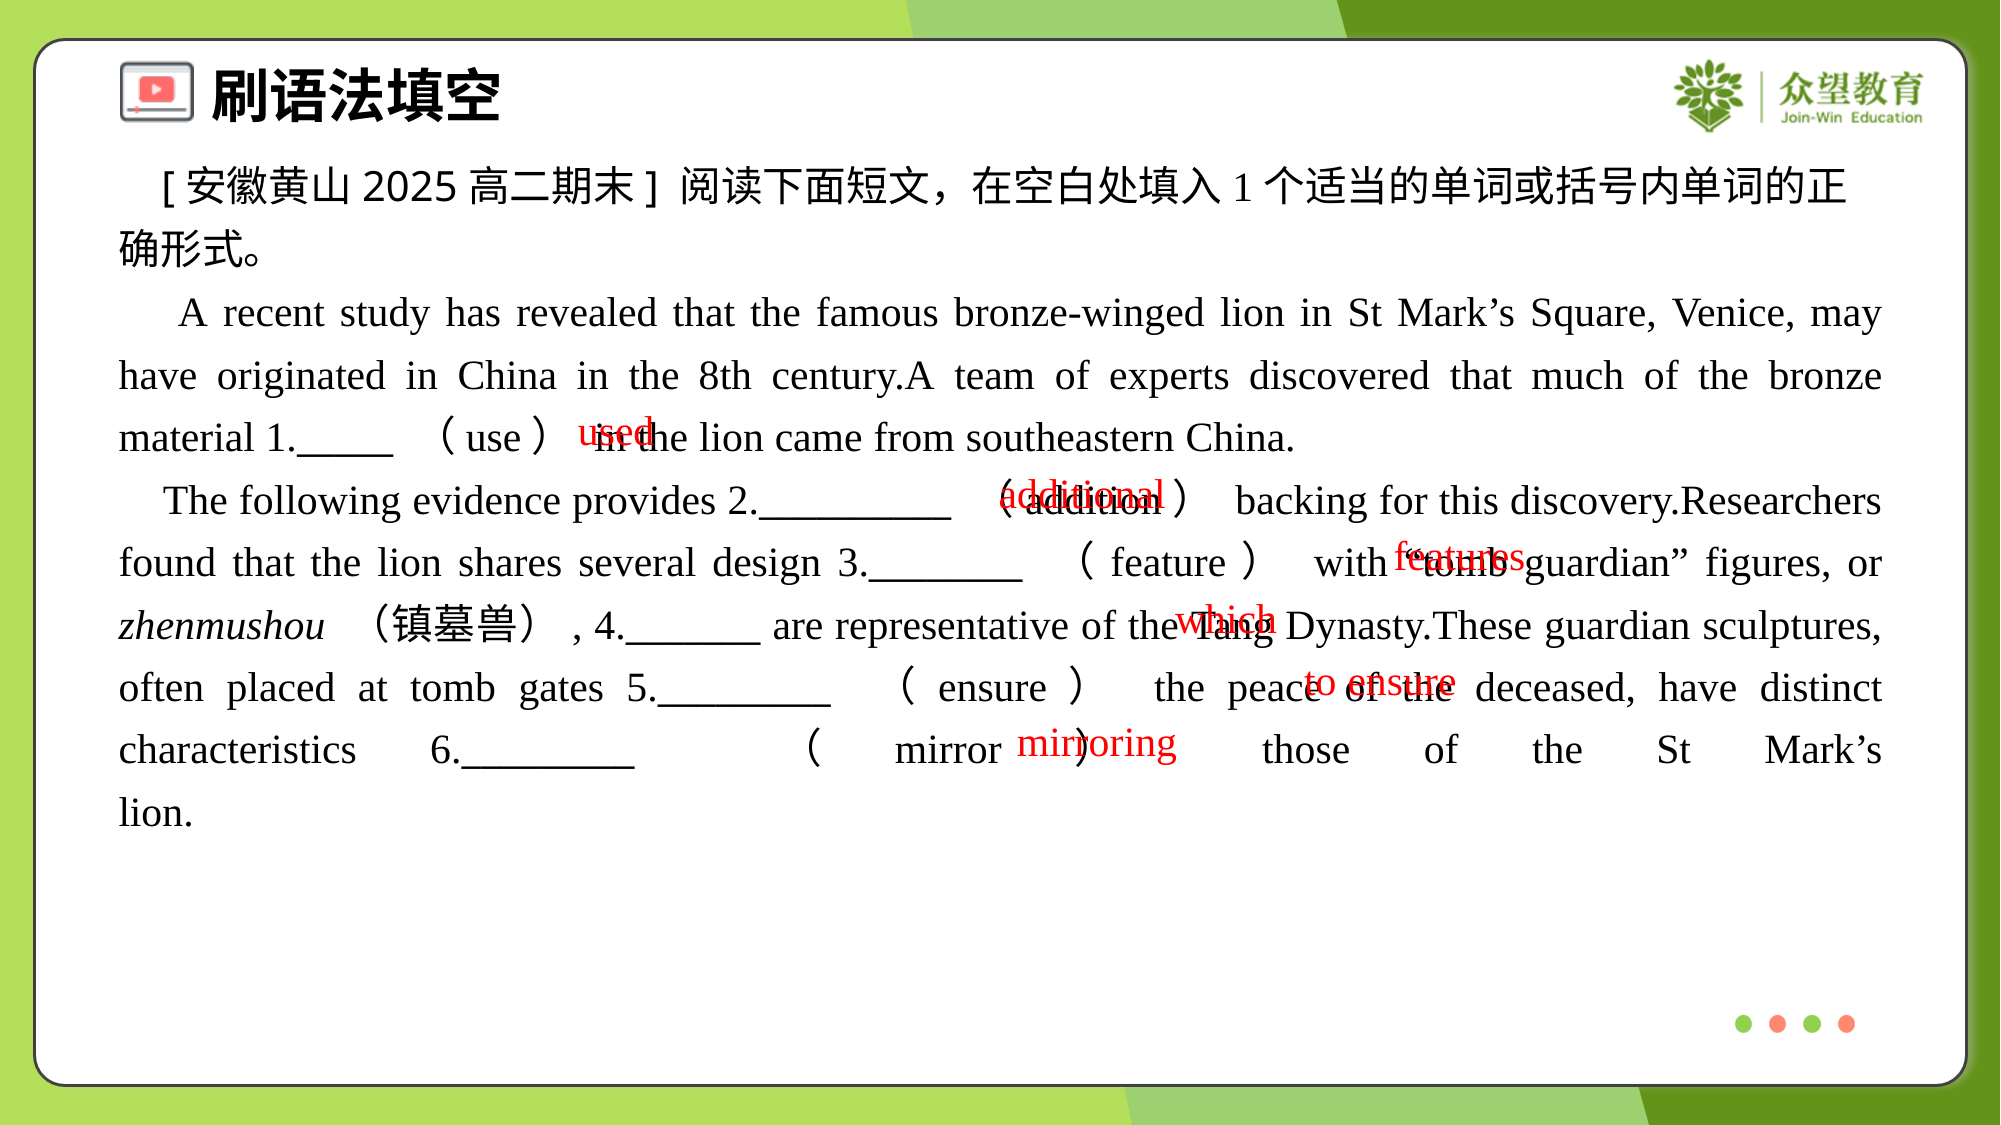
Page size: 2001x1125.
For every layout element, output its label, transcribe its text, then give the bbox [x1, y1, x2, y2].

text_box additional [994, 453, 1170, 512]
text_box features [1389, 516, 1531, 574]
text_box used [573, 391, 660, 449]
text_box [安徽黄山2025高二期末] 阅读下面短文，在空白处填入1个适当的单词或括号内单词的正确形式。 A recent study has revealed that the famous bronze-winged lion in St Mark’s Square, Venice, may have originated in China in the 8th century.A team of experts discovered that much of the bronze material 1._____ （use） in the lion came from southeastern China. The following evidence provides 2.__________ （addition） backing for this discovery.Researchers found that the lion shares several design 3.________ （feature） with “tomb guardian” figures, or zhenmushou （镇墓兽）, 4._______ are representative of the Tang Dynasty.These guardian sculptures, often placed at tomb gates 5._________ （ensure） the peace of the deceased, have distinct characteristics 6._________ （mirror） those of the St Mark’s lion.#1.2 [118, 147, 1883, 830]
text_box mirroring [1012, 701, 1182, 760]
text_box to ensure [1294, 641, 1466, 699]
text_box which [1170, 578, 1282, 637]
picture [0, 0, 2000, 1125]
